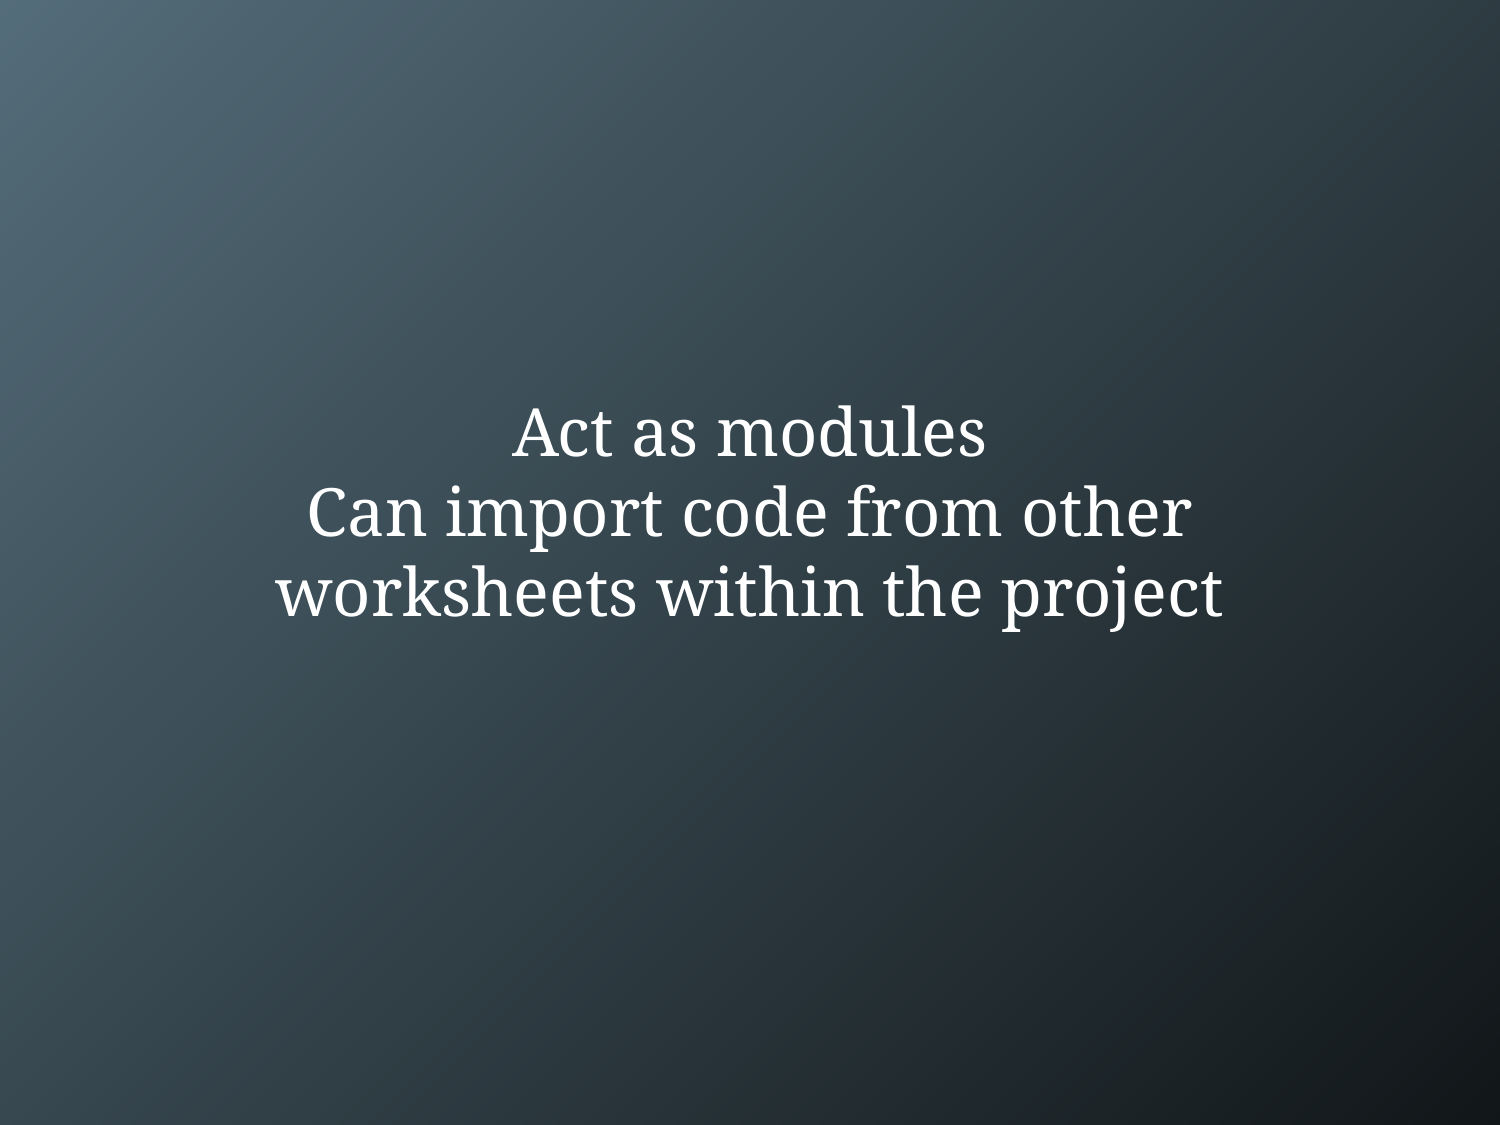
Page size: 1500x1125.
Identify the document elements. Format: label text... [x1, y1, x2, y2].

title Act as modules Can import code from other worksheets within the project [112, 326, 1388, 693]
